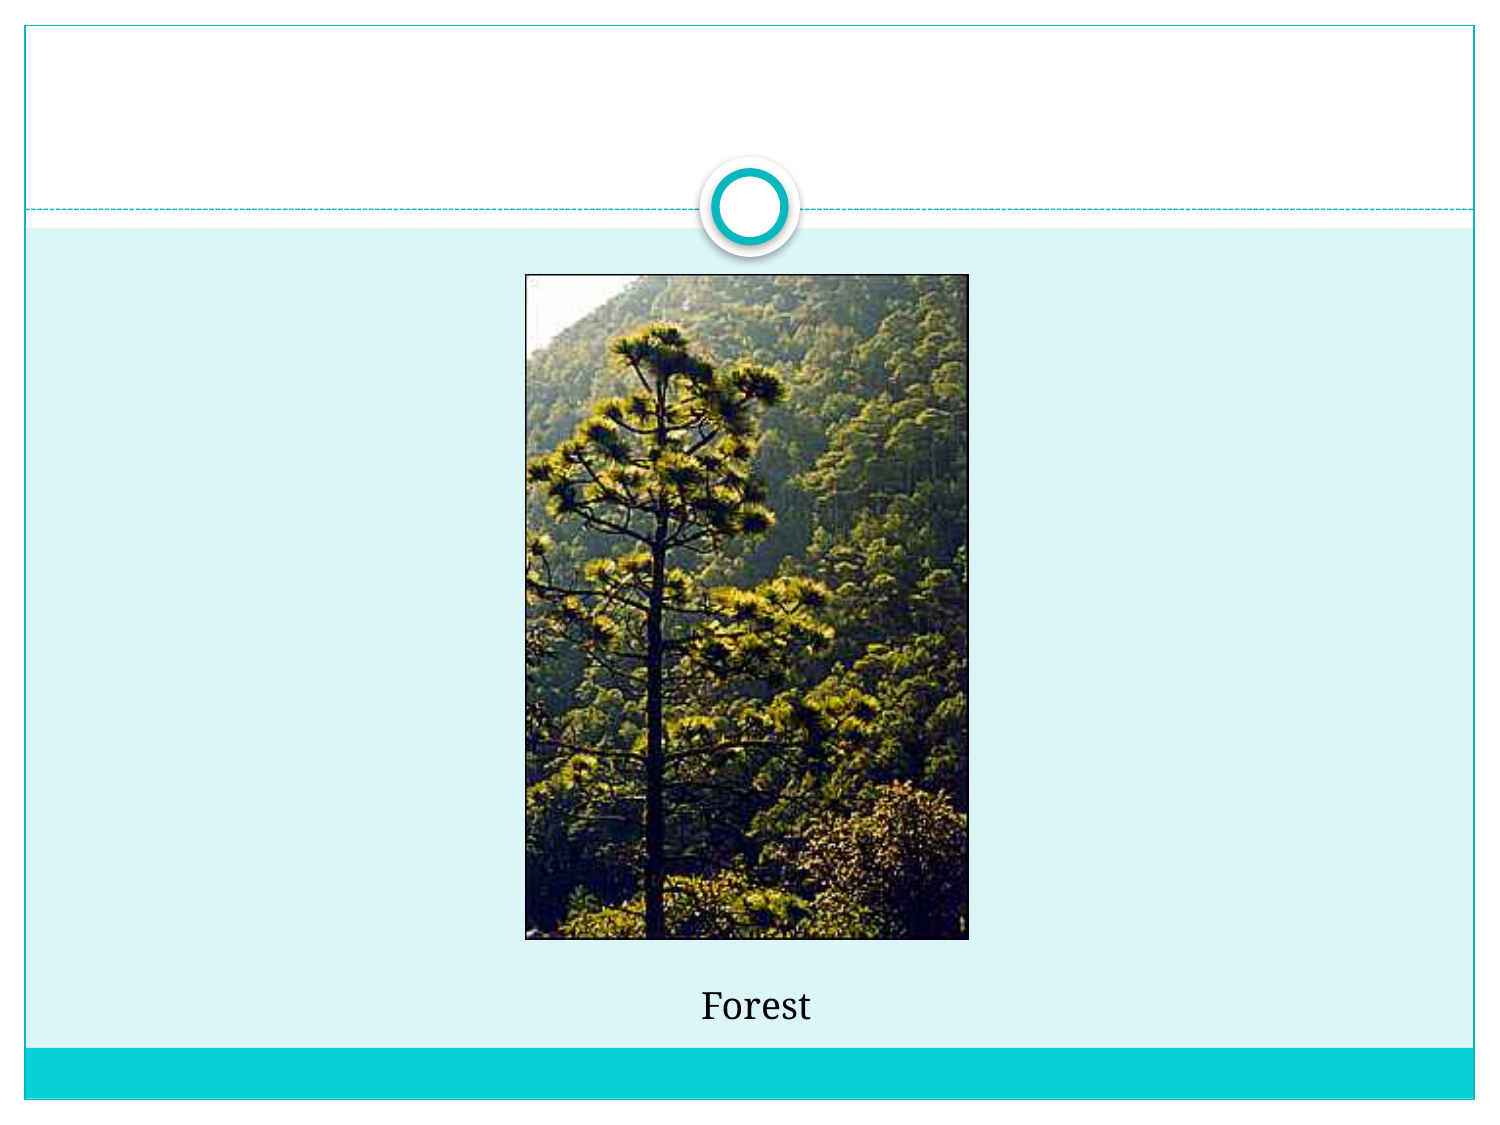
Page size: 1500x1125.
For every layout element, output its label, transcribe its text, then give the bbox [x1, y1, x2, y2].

text_box Forest [487, 974, 1025, 1035]
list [524, 274, 969, 940]
